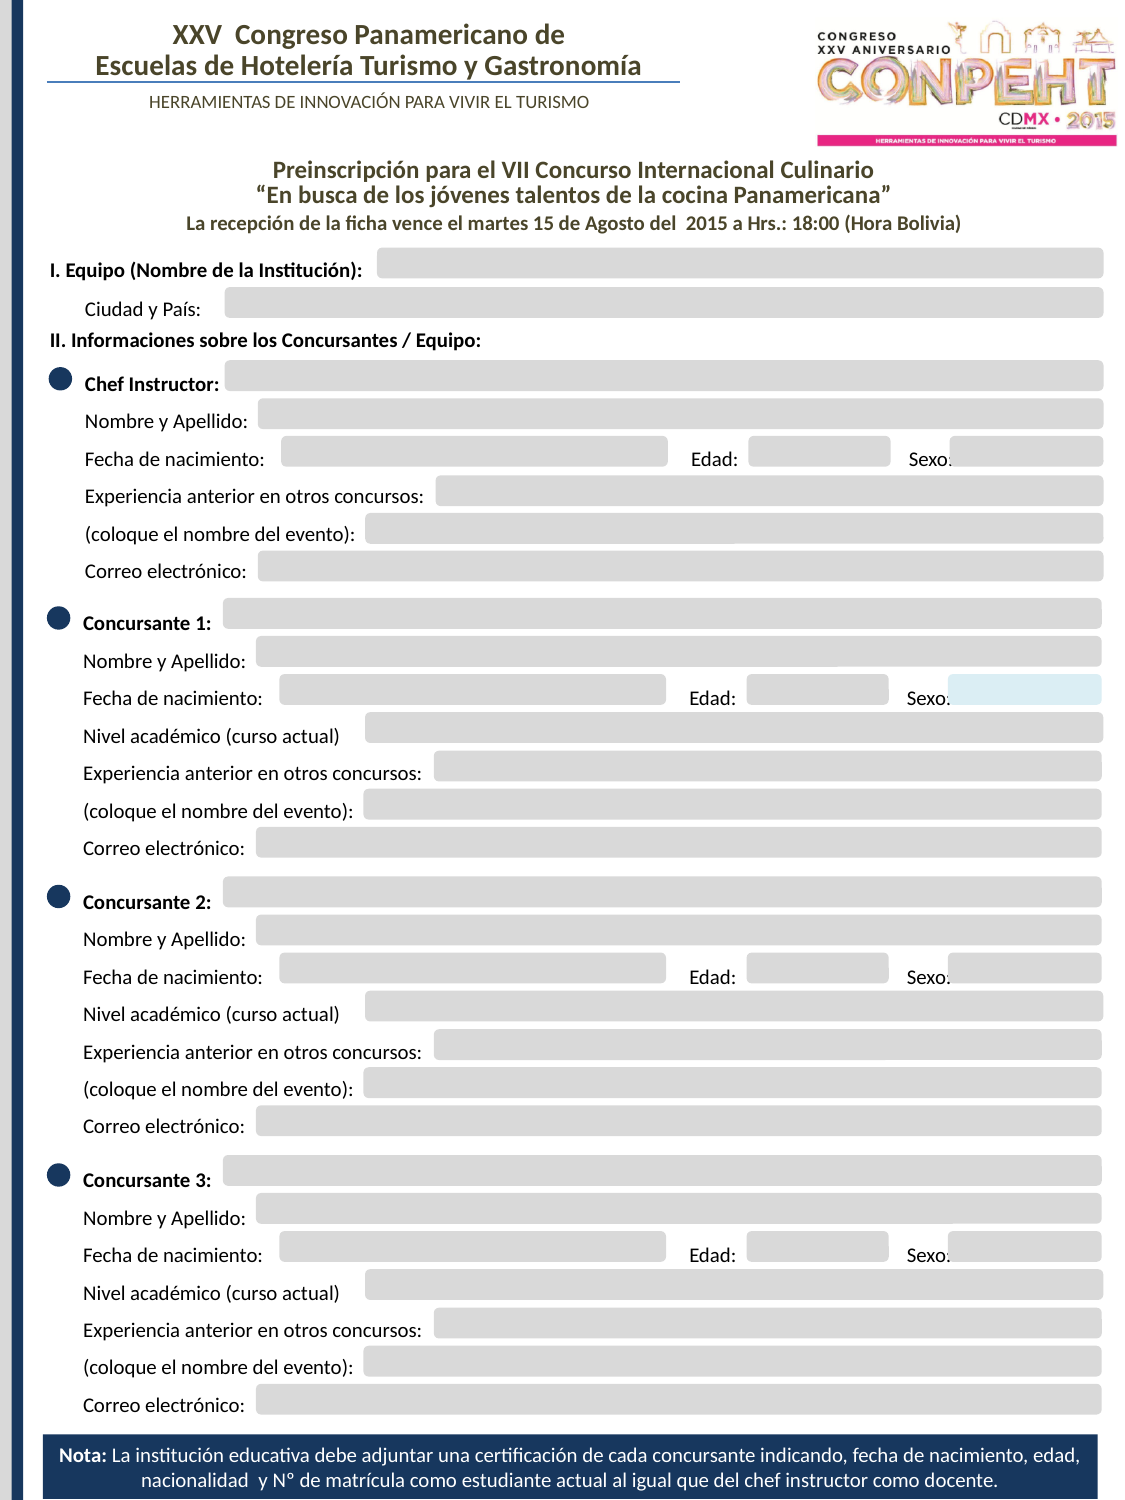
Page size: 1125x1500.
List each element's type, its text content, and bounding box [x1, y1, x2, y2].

text_box [744, 1228, 891, 1264]
text_box [431, 748, 1104, 784]
text_box [255, 396, 1106, 432]
text_box [44, 604, 73, 632]
text_box [431, 1027, 1104, 1063]
text_box [220, 595, 1104, 631]
text_box Ciudad y País: [739, 320, 774, 329]
text_box [222, 284, 1106, 320]
text_box [945, 950, 1104, 986]
text_box [222, 358, 1106, 394]
text_box [253, 824, 1104, 860]
text_box [44, 1161, 73, 1189]
text_box [361, 1065, 1104, 1101]
text_box Concursante 2: Nombre y Apellido: Fecha de nacimiento: Edad: Sexo: Nivel académico (curso actual) Experiencia anterior en otros concursos: (coloque el nombre del evento): Correo electrónico: [68, 868, 1088, 1146]
text_box [746, 433, 893, 469]
text_box [362, 988, 1106, 1024]
text_box [0, 0, 14, 1500]
text_box XXV Congreso Panamericano de Escuelas de Hotelería Turismo y Gastronomía [46, 11, 692, 89]
text_box Ciudad y País: [70, 288, 223, 318]
text_box [744, 950, 891, 986]
picture [815, 17, 1118, 147]
text_box [362, 1267, 1106, 1303]
text_box HERRAMIENTAS DE INNOVACIÓN PARA VIVIR EL TURISMO [58, 83, 680, 120]
text_box Nota: La institución educativa debe adjuntar una certificación de cada concursante indicando, fecha de nacimiento, edad, nacionalidad y Nº de matrícula como estudiante actual al igual que del chef instructor como docente. [42, 1434, 1098, 1499]
text_box [945, 671, 1104, 707]
text_box [945, 1228, 1104, 1264]
text_box [46, 365, 75, 393]
text_box [253, 1103, 1104, 1139]
text_box [277, 1228, 669, 1264]
text_box Concursante 1: Nombre y Apellido: Fecha de nacimiento: Edad: Sexo: Nivel académico (curso actual) Experiencia anterior en otros concursos: (coloque el nombre del evento): Correo electrónico: [68, 590, 1088, 867]
text_box II. Informaciones sobre los Concursantes / Equipo: [35, 318, 739, 359]
text_box [253, 633, 1104, 669]
text_box La recepción de la ficha vence el martes 15 de Agosto del 2015 a Hrs.: 18:00 (Hora Bolivia) [117, 202, 1032, 242]
text_box [253, 1190, 1104, 1226]
text_box [44, 882, 73, 911]
text_box [14, 0, 25, 1500]
text_box [362, 710, 1106, 746]
text_box [277, 950, 669, 986]
text_box [744, 671, 891, 707]
text_box [947, 433, 1106, 469]
text_box [361, 786, 1104, 822]
text_box [253, 1381, 1104, 1417]
text_box Concursante 3: Nombre y Apellido: Fecha de nacimiento: Edad: Sexo: Nivel académico (curso actual) Experiencia anterior en otros concursos: (coloque el nombre del evento): Correo electrónico: [68, 1147, 1088, 1424]
text_box [255, 548, 1106, 584]
text_box [374, 245, 1106, 281]
text_box [279, 433, 670, 469]
text_box Preinscripción para el VII Concurso Internacional Culinario “En busca de los jóvenes talentos de la cocina Panamericana” [117, 151, 1032, 202]
text_box [431, 1305, 1104, 1341]
text_box [361, 1343, 1104, 1379]
text_box [277, 671, 669, 707]
text_box [253, 912, 1104, 948]
text_box [433, 473, 1106, 509]
text_box [363, 510, 1106, 546]
text_box [220, 874, 1104, 910]
text_box Chef Instructor: Nombre y Apellido: Fecha de nacimiento: Edad: Sexo: Experiencia anterior en otros concursos: (coloque el nombre del evento): Correo electrónico: [70, 350, 1090, 591]
text_box [220, 1152, 1104, 1188]
text_box I. Equipo (Nombre de la Institución): [35, 249, 739, 289]
